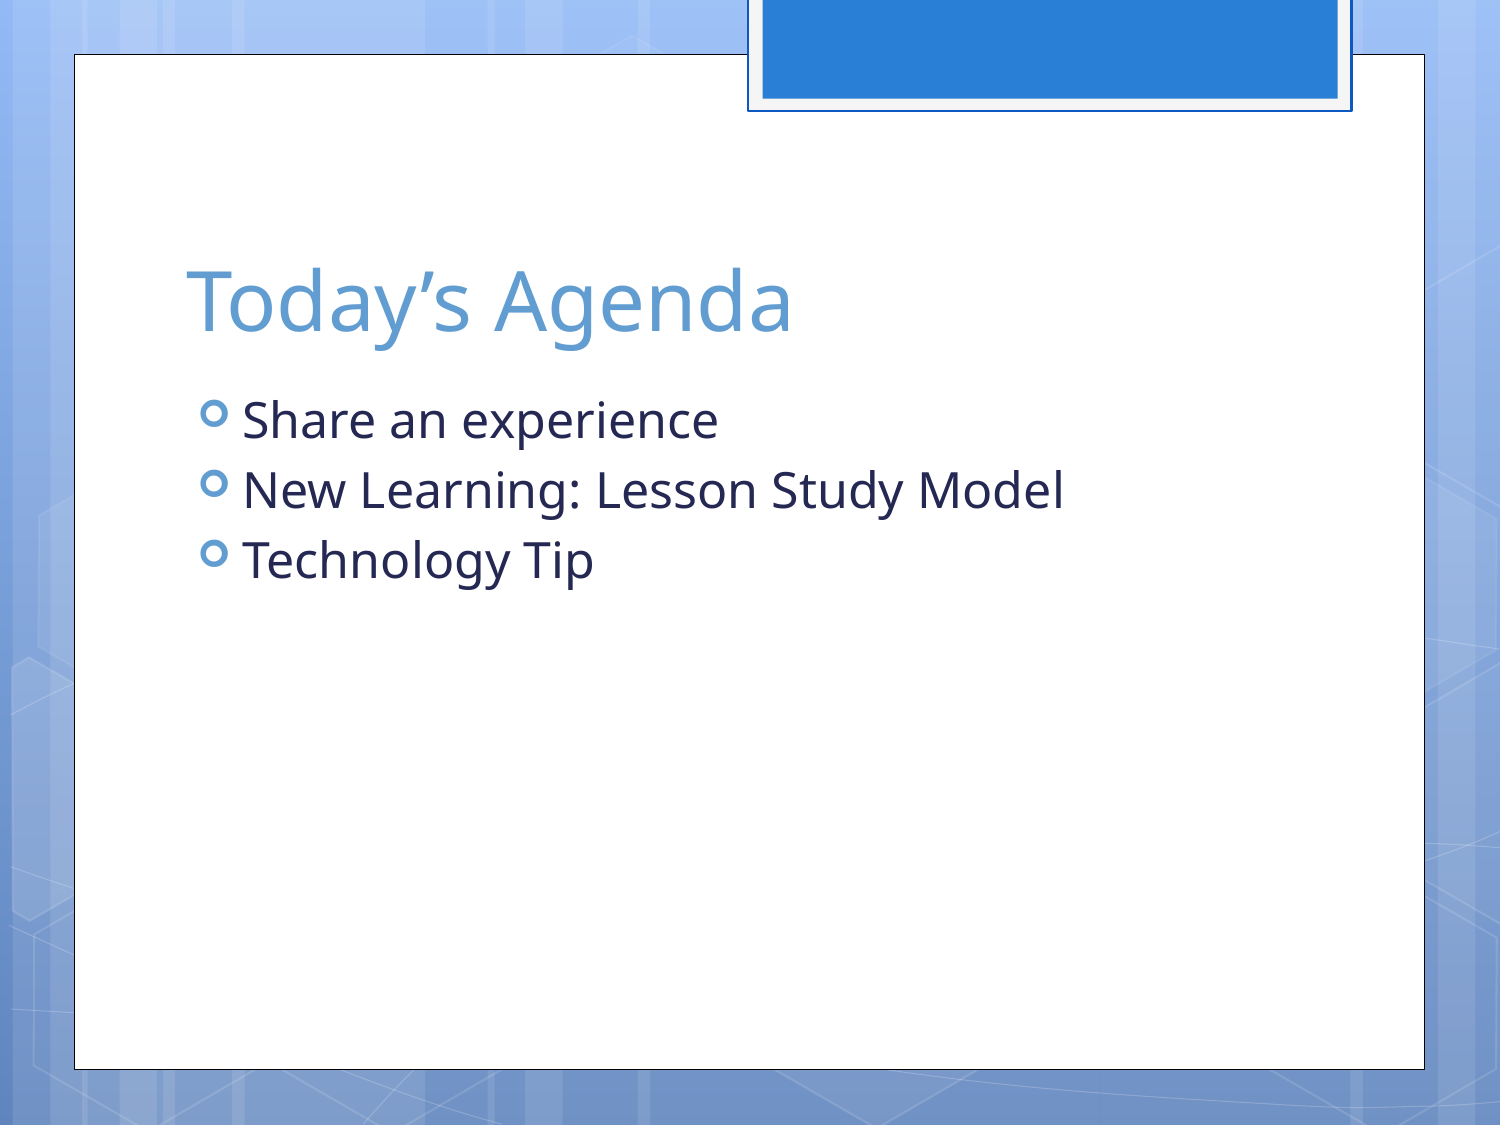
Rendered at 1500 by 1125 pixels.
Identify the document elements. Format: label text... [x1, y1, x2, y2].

title Today’s Agenda [171, 168, 1324, 357]
list Share an experience New Learning: Lesson Study Model Technology Tip [171, 381, 1283, 957]
